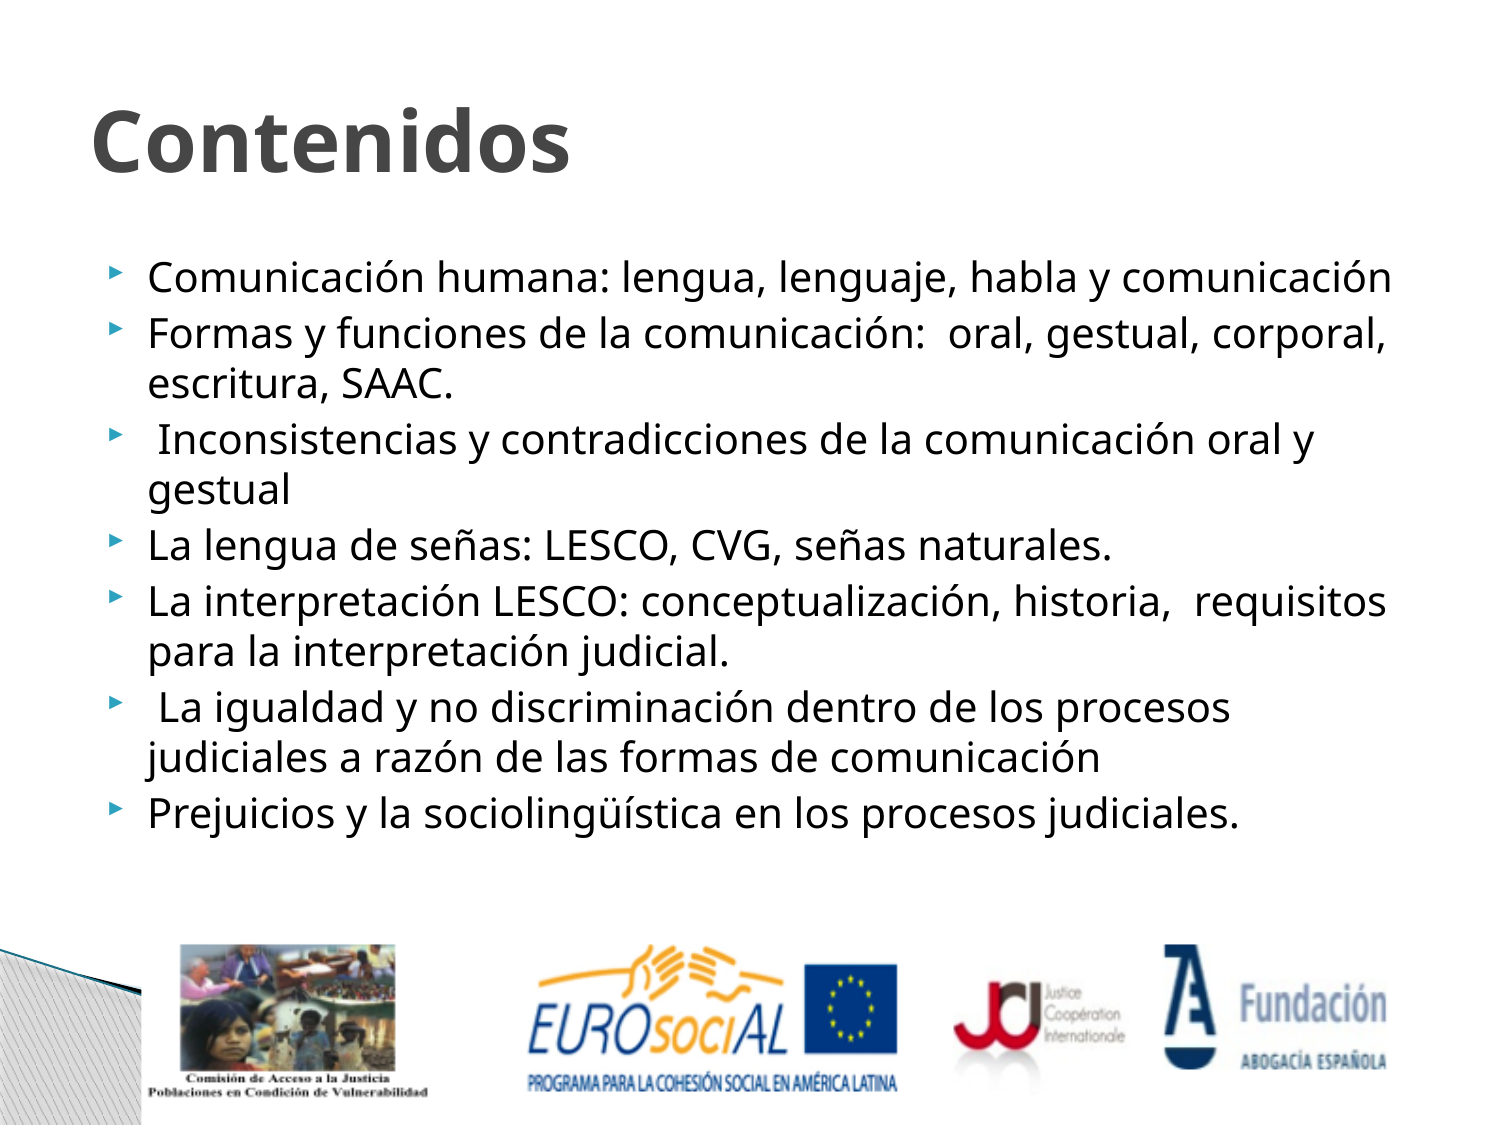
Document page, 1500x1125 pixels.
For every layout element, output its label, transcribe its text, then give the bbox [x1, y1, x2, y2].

picture [140, 943, 1388, 1125]
title Contenidos [75, 45, 1425, 233]
list Comunicación humana: lengua, lenguaje, habla y comunicación Formas y funciones de la comunicación: oral, gestual, corporal, escritura, SAAC. Inconsistencias y contradicciones de la comunicación oral y gestual La lengua de señas: LESCO, CVG, señas naturales. La interpretación LESCO: conceptualización, historia, requisitos para la interpretación judicial. La igualdad y no discriminación dentro de los procesos judiciales a razón de las formas de comunicación Prejuicios y la sociolingüística en los procesos judiciales. [75, 243, 1425, 858]
